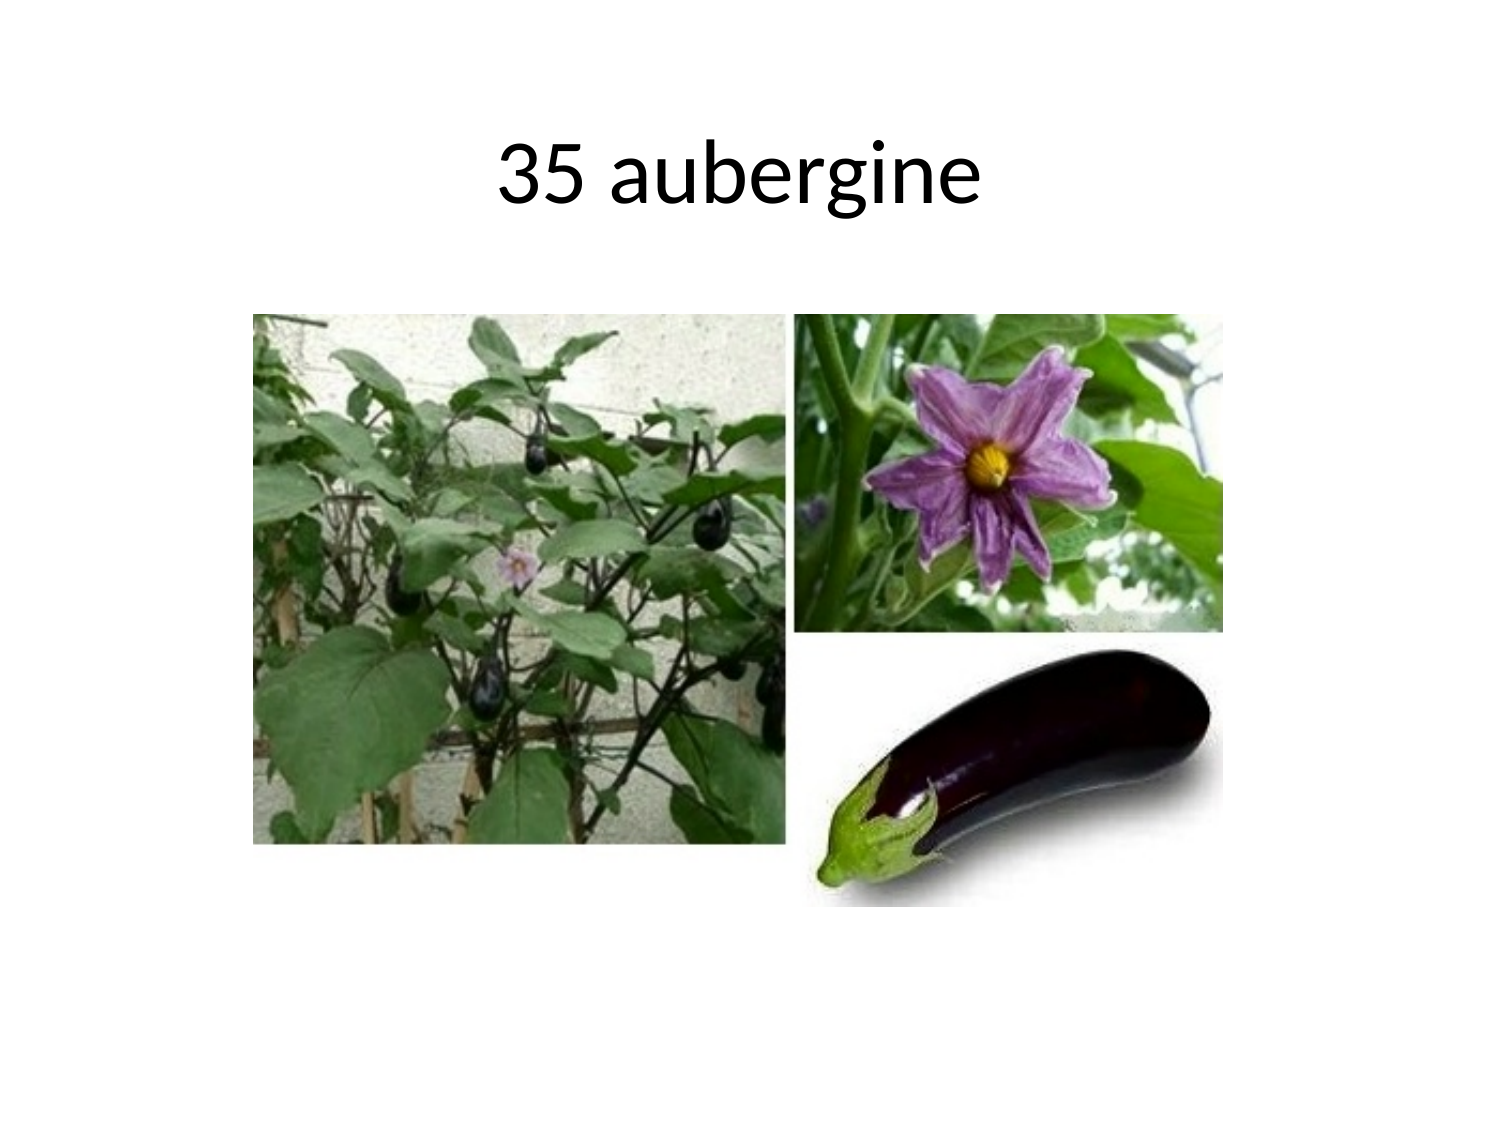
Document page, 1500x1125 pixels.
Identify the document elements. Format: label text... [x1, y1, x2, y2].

title 35 aubergine [112, 78, 1388, 256]
picture [253, 314, 1223, 907]
